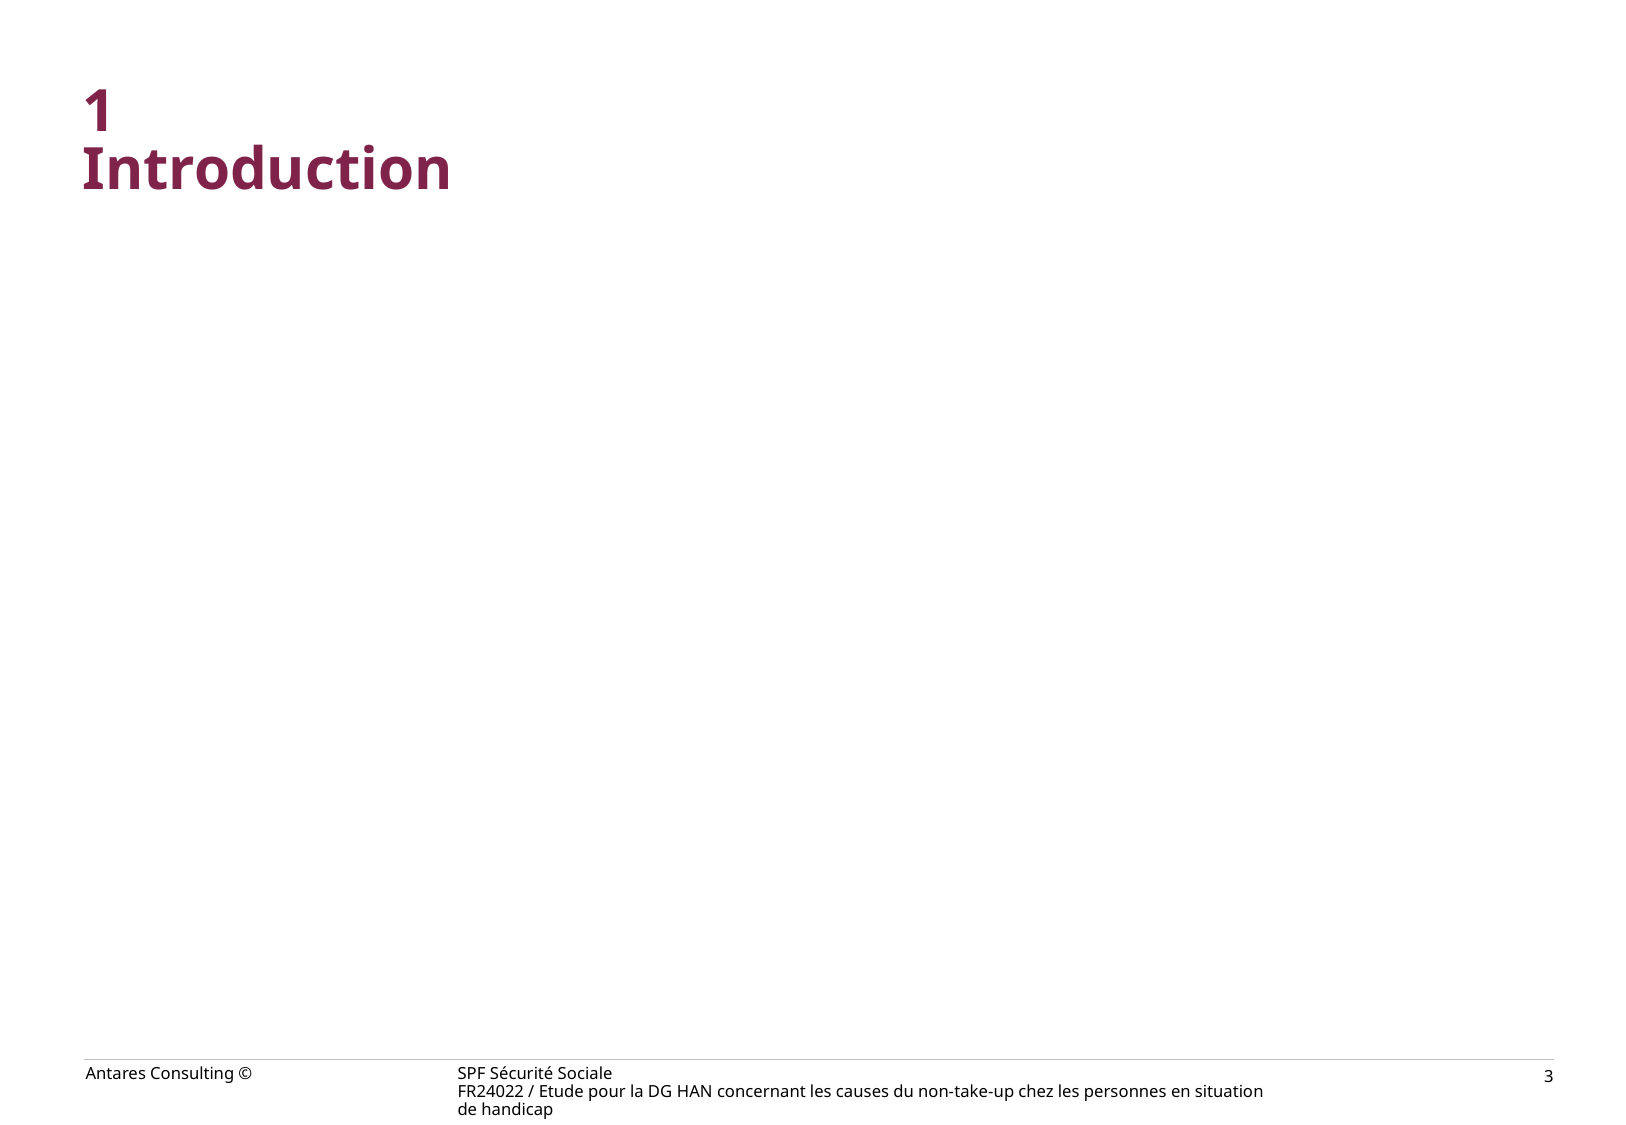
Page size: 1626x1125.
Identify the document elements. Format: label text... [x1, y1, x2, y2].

title 1 Introduction [82, 84, 1550, 218]
